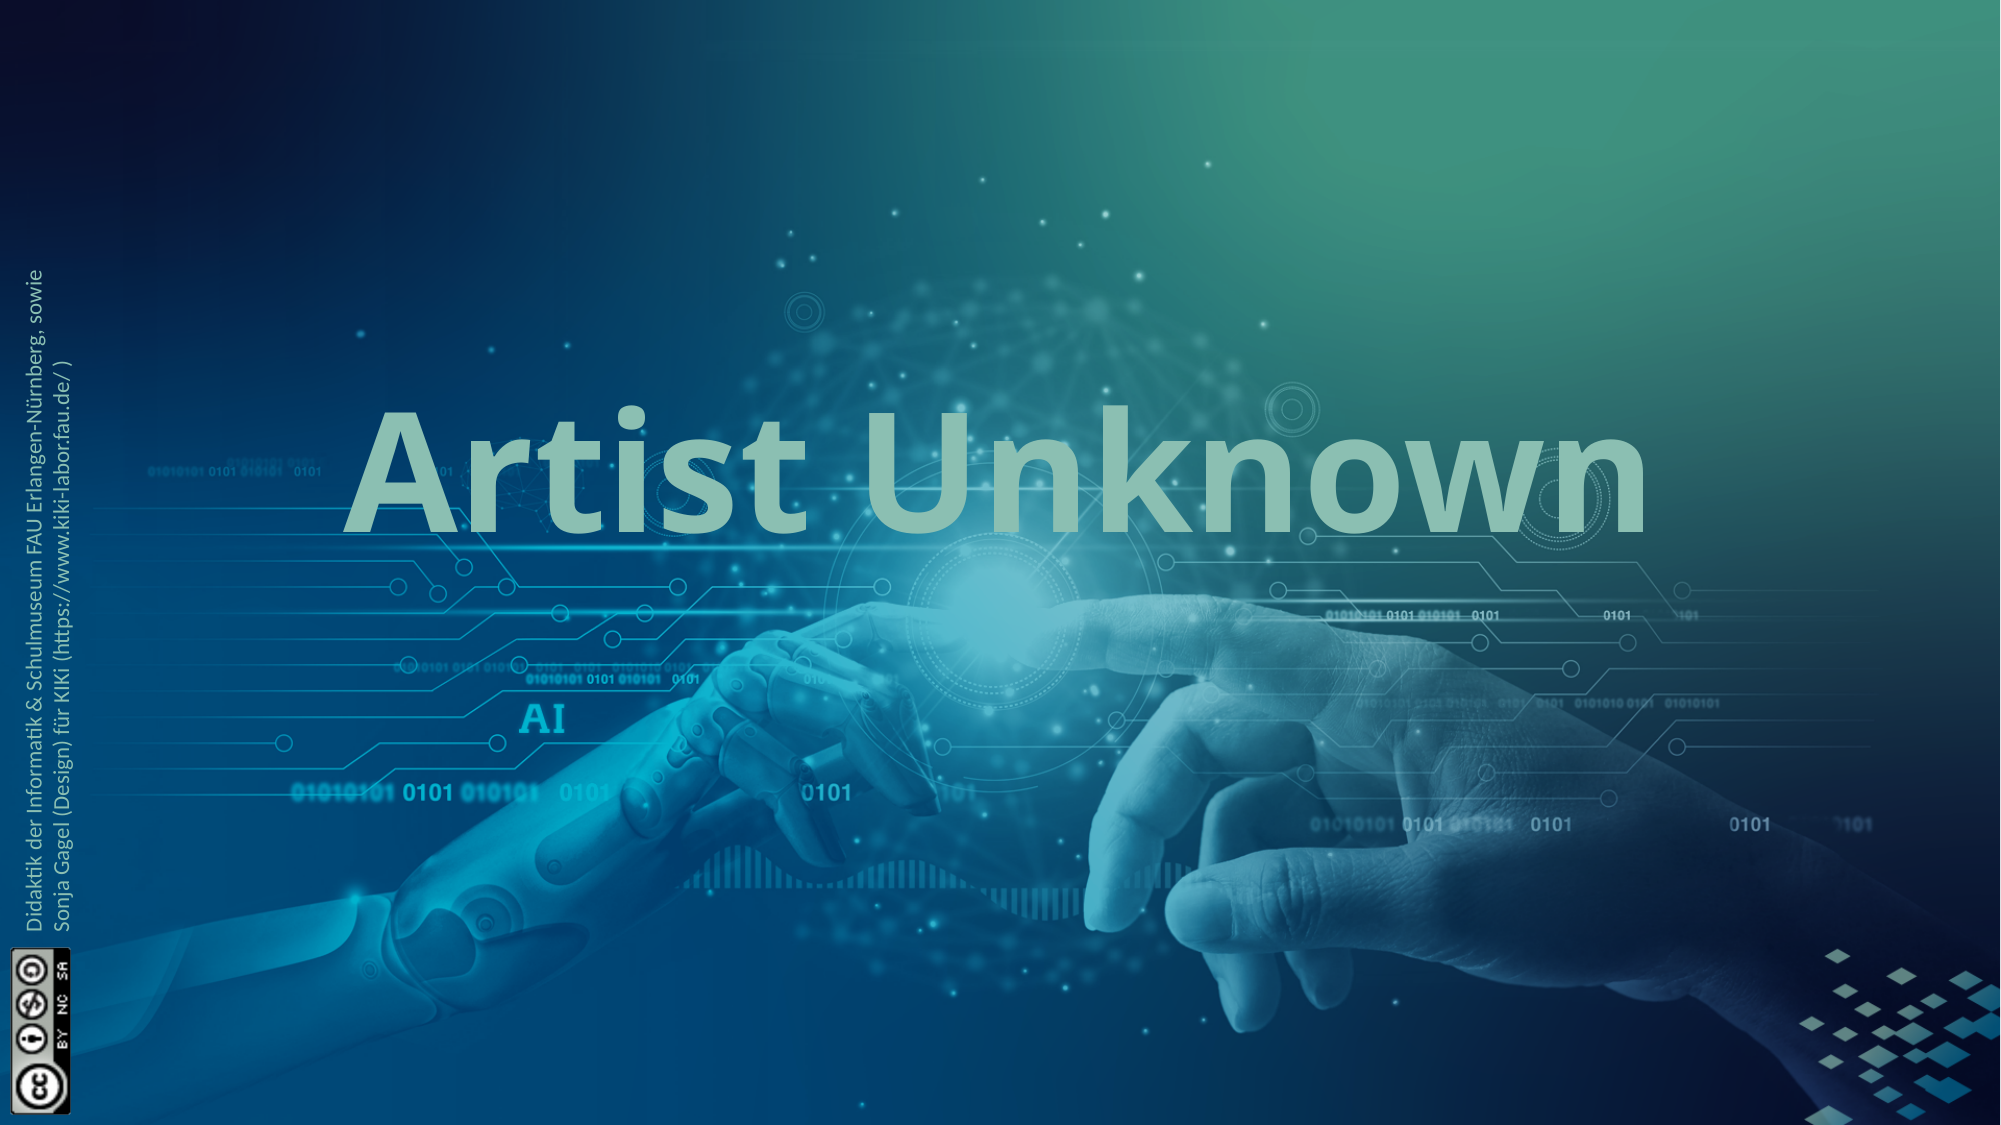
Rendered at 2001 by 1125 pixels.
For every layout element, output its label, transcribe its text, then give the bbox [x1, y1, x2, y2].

title Artist Unknown [249, 184, 1750, 576]
picture [0, 0, 2001, 1125]
